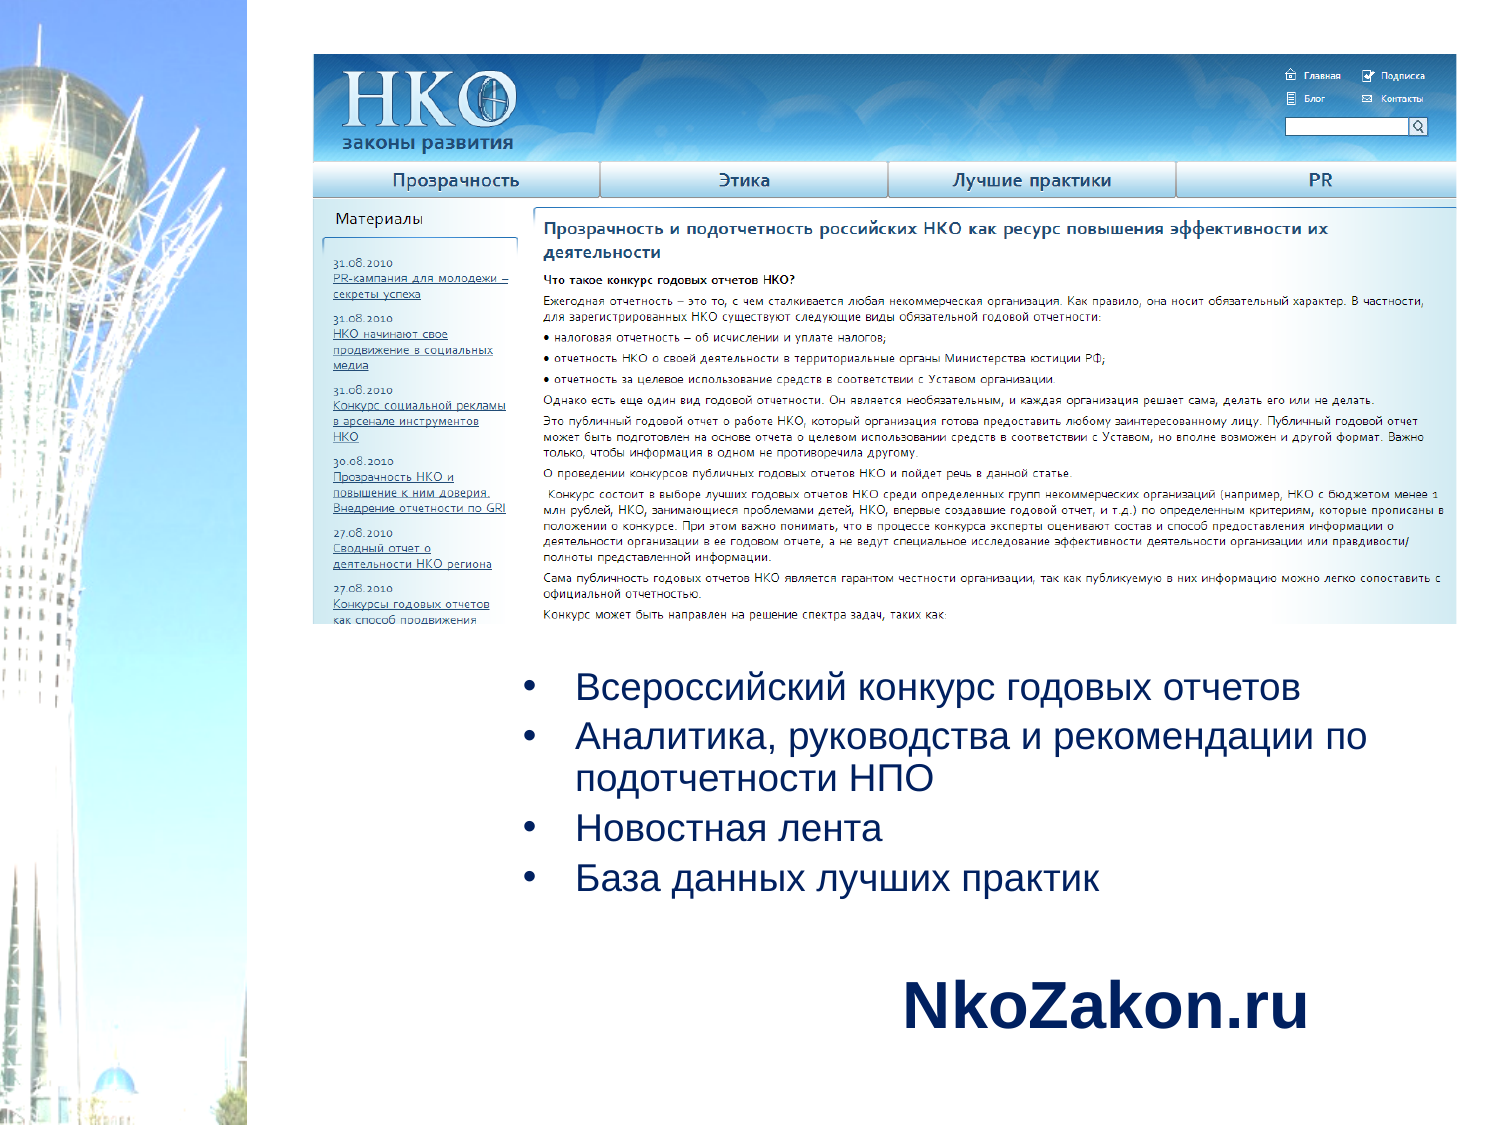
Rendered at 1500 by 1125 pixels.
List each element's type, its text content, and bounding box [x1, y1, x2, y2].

picture [312, 54, 1457, 624]
picture [0, 0, 247, 1125]
text_box NkoZakon.ru [761, 908, 1452, 1096]
text_box Всероссийский конкурс годовых отчетов Аналитика, руководства и рекомендации по подотчетности НПО Новостная лента База данных лучших практик [507, 659, 1456, 908]
